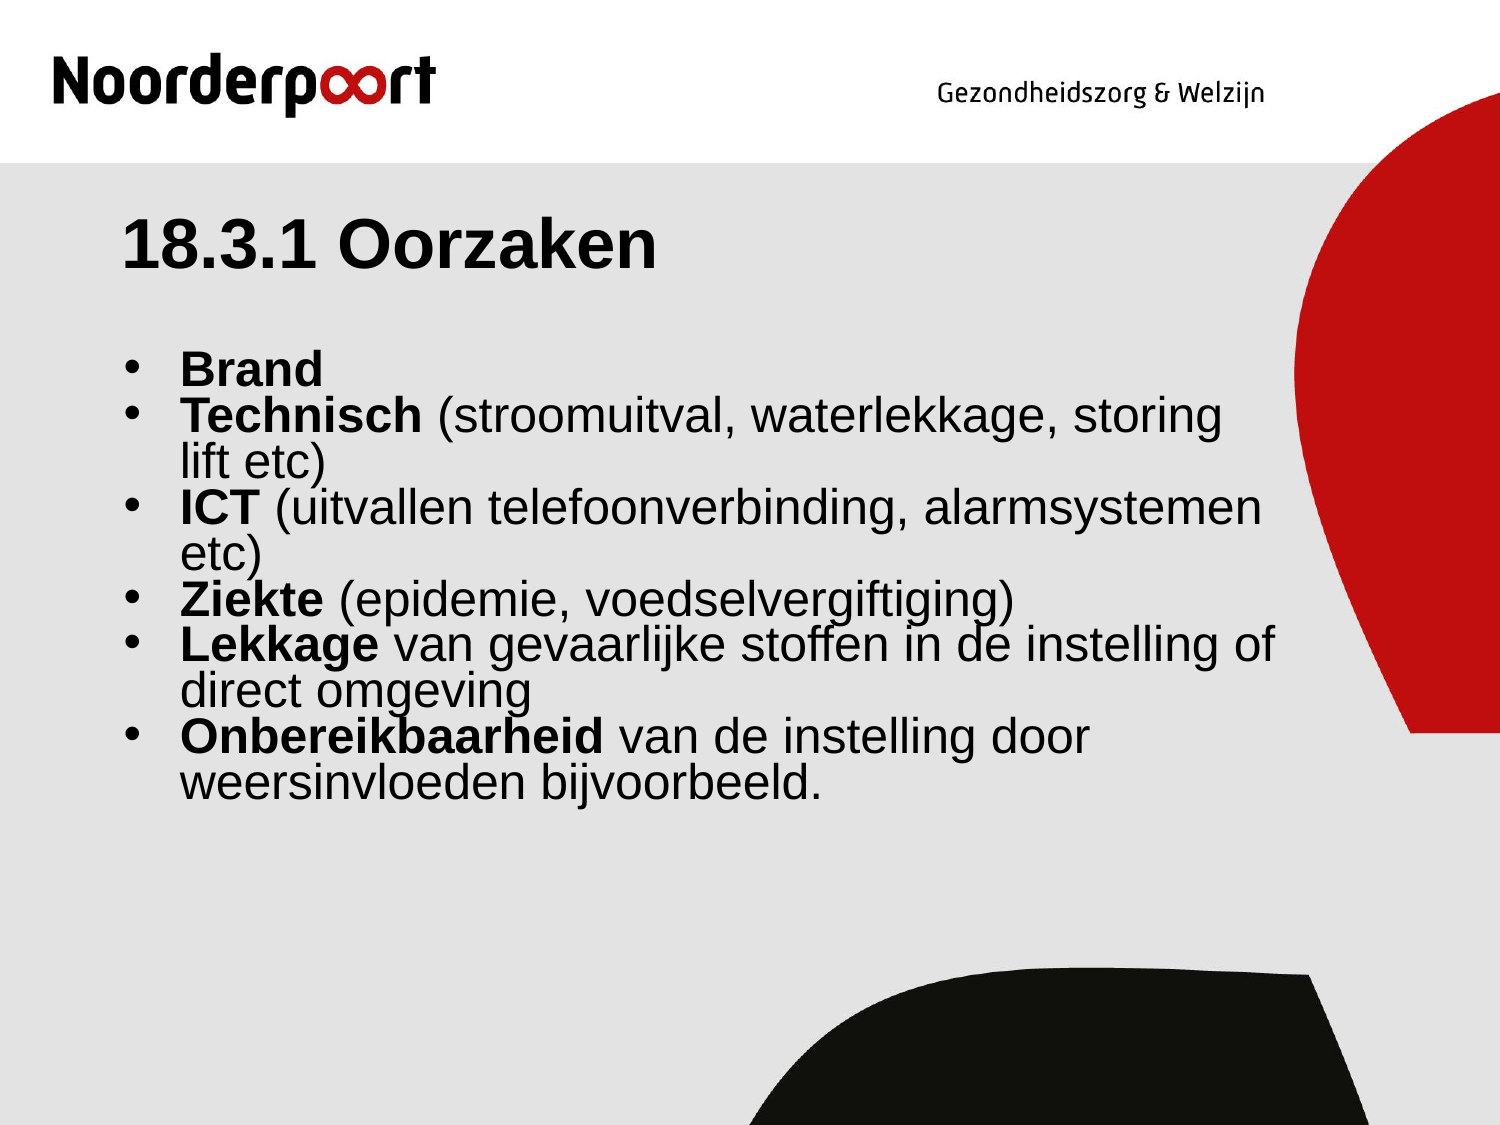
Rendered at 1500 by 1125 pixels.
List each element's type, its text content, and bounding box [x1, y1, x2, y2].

list Brand Technisch (stroomuitval, waterlekkage, storing lift etc) ICT (uitvallen telefoonverbinding, alarmsystemen etc) Ziekte (epidemie, voedselvergiftiging) Lekkage van gevaarlijke stoffen in de instelling of direct omgeving Onbereikbaarheid van de instelling door weersinvloeden bijvoorbeeld. [108, 343, 1292, 927]
title 18.3.1 Oorzaken [106, 187, 1290, 294]
picture [0, 0, 1500, 1125]
